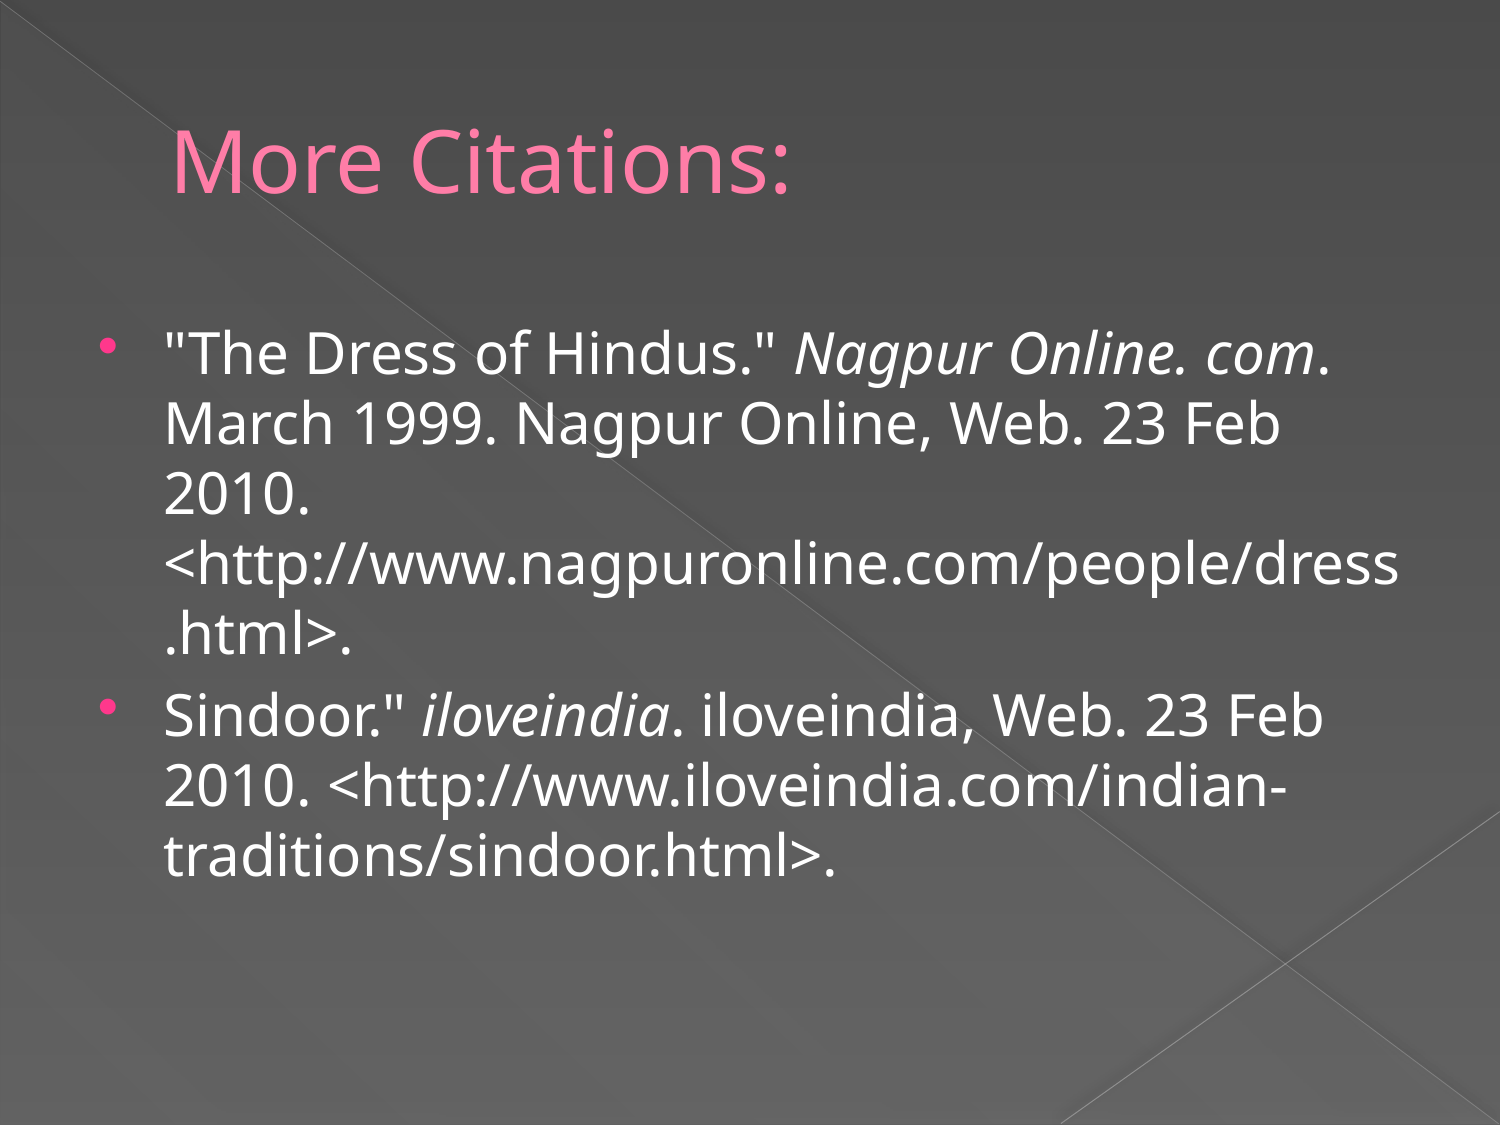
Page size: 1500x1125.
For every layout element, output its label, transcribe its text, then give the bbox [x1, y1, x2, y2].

list "The Dress of Hindus." Nagpur Online. com. March 1999. Nagpur Online, Web. 23 Feb 2010. <http://www.nagpuronline.com/people/dress.html>. Sindoor." iloveindia. iloveindia, Web. 23 Feb 2010. <http://www.iloveindia.com/indian-traditions/sindoor.html>. [75, 308, 1425, 1059]
title More Citations: [75, 43, 1425, 274]
